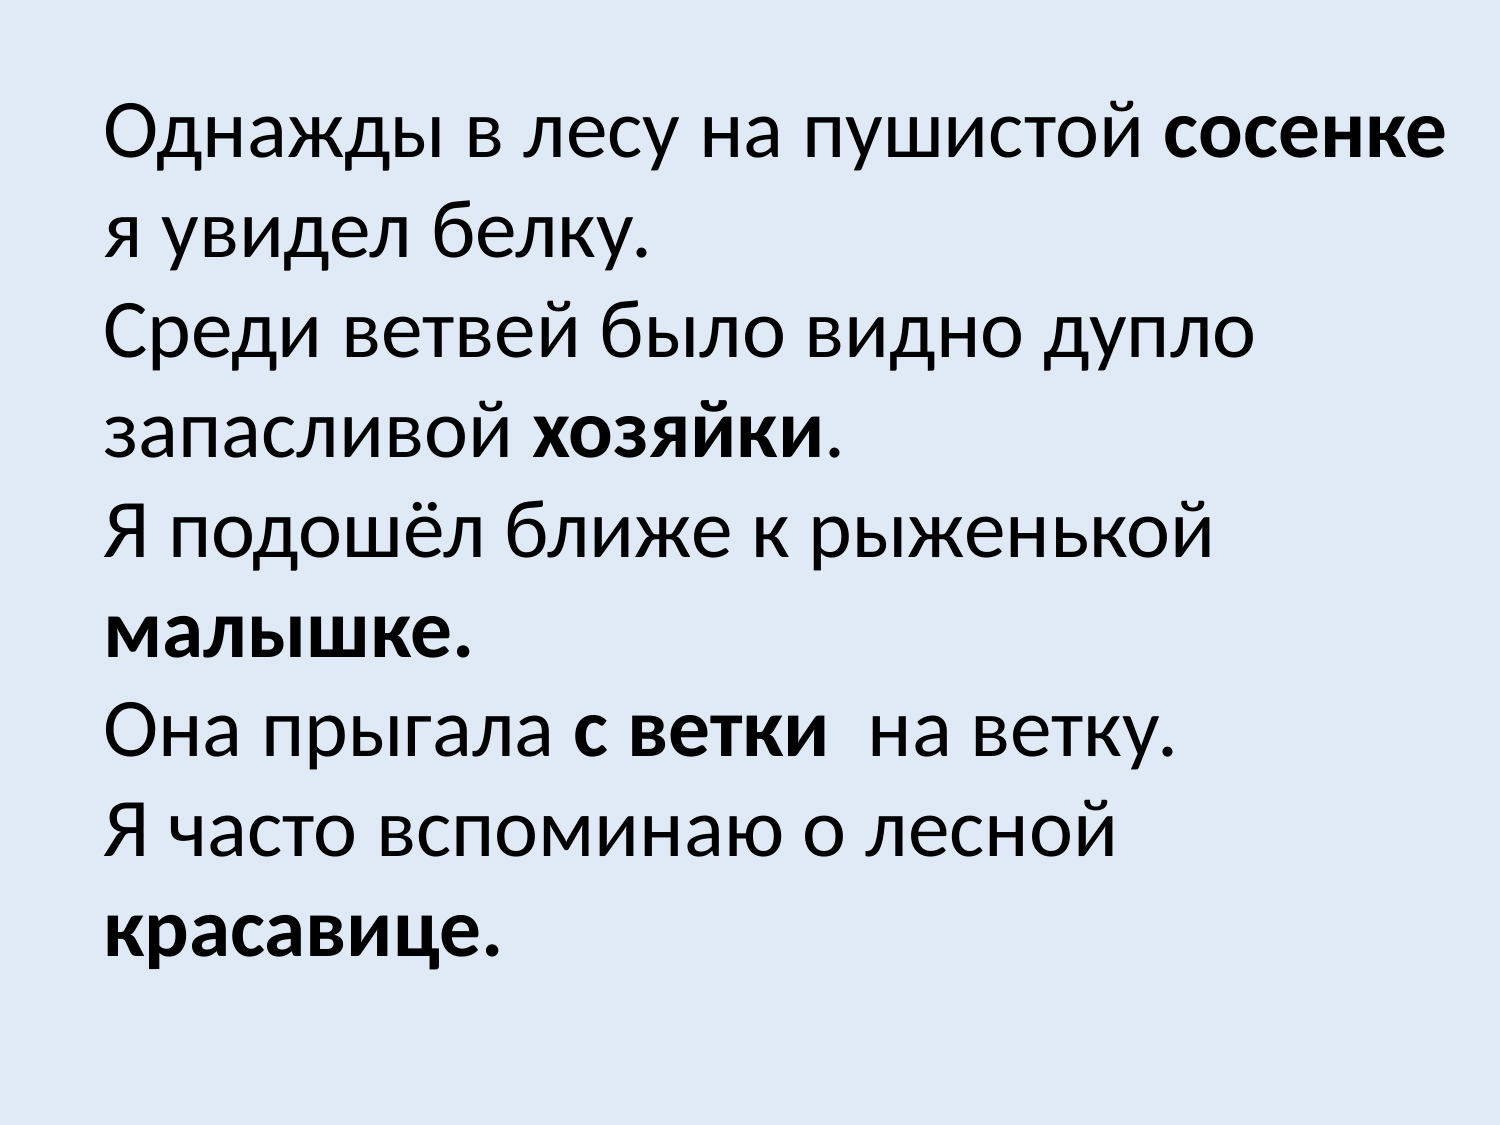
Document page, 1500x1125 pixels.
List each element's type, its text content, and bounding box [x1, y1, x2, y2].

text_box Однажды в лесу на пушистой сосенке я увидел белку. Среди ветвей было видно дупло запасливой хозяйки. Я подошёл ближе к рыженькой малышке. Она прыгала с ветки на ветку. Я часто вспоминаю о лесной красавице. [88, 66, 1471, 981]
